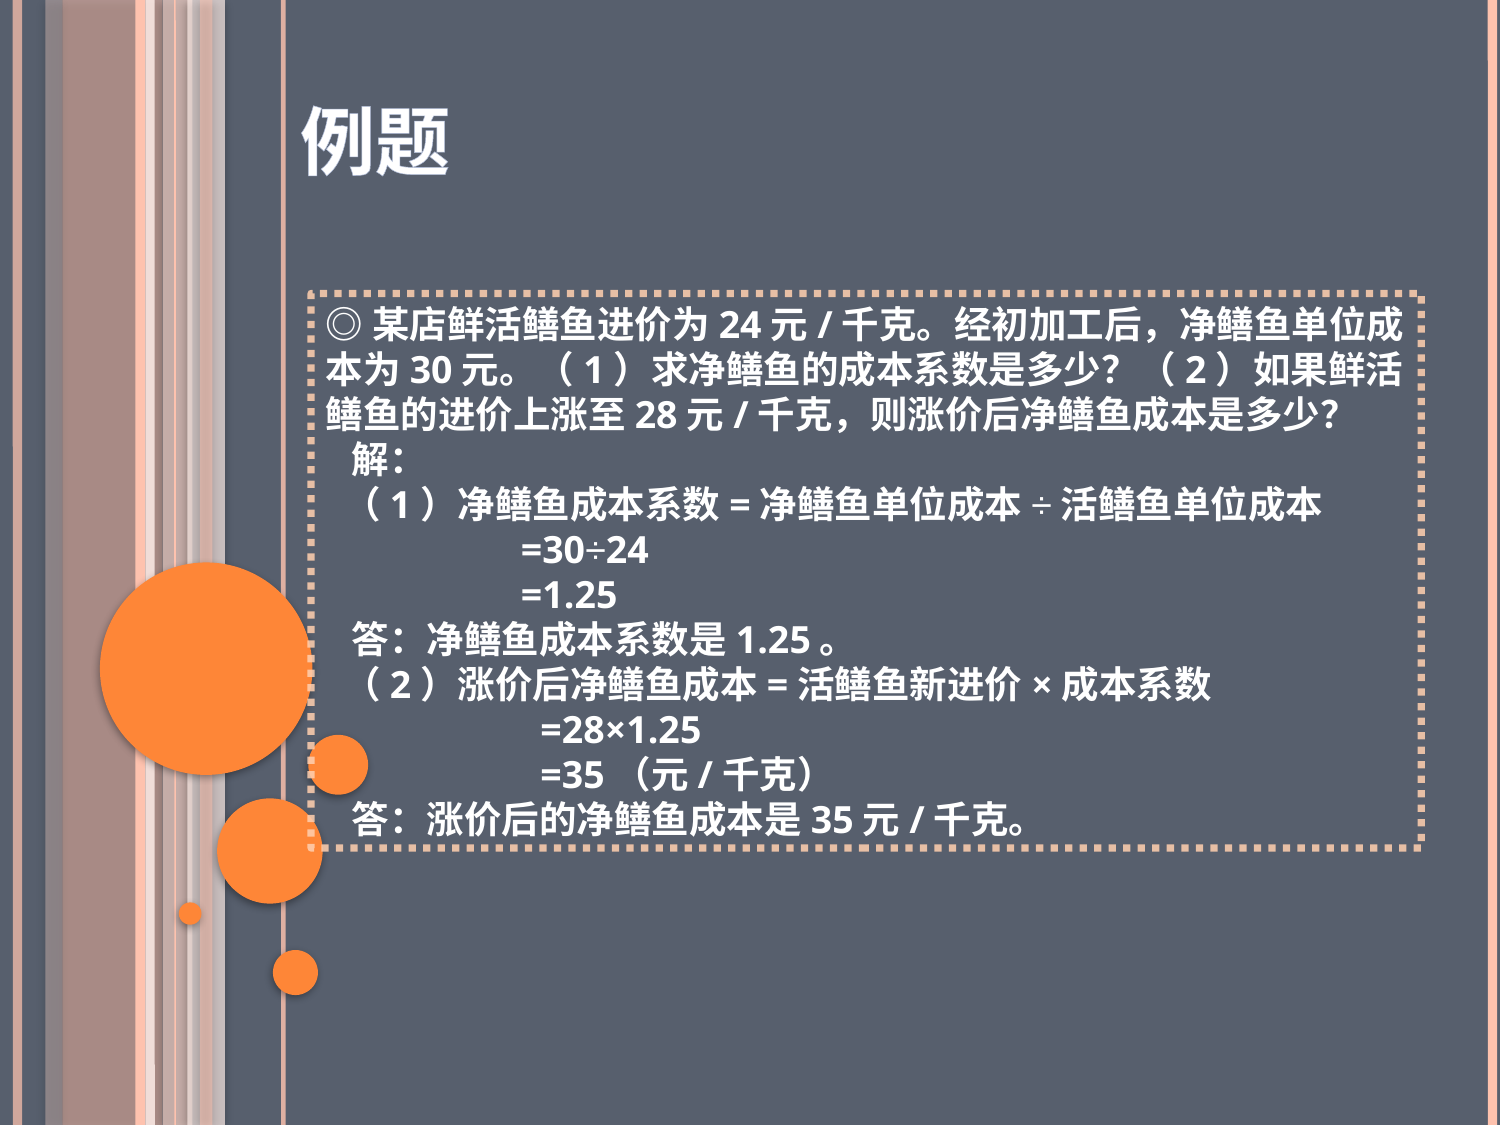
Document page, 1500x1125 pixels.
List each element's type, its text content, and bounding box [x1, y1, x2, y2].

text_box ◎某店鲜活鳝鱼进价为24元/千克。经初加工后，净鳝鱼单位成本为30元。（1）求净鳝鱼的成本系数是多少？（2）如果鲜活鳝鱼的进价上涨至28元/千克，则涨价后净鳝鱼成本是多少？ 解： （1）净鳝鱼成本系数=净鳝鱼单位成本÷活鳝鱼单位成本 =30÷24 =1.25 答：净鳝鱼成本系数是1.25。 （2）涨价后净鳝鱼成本=活鳝鱼新进价×成本系数 =28×1.25 =35（元/千克） 答：涨价后的净鳝鱼成本是35元/千克。 [311, 293, 1422, 849]
text_box 例题 [284, 86, 466, 192]
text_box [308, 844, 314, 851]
